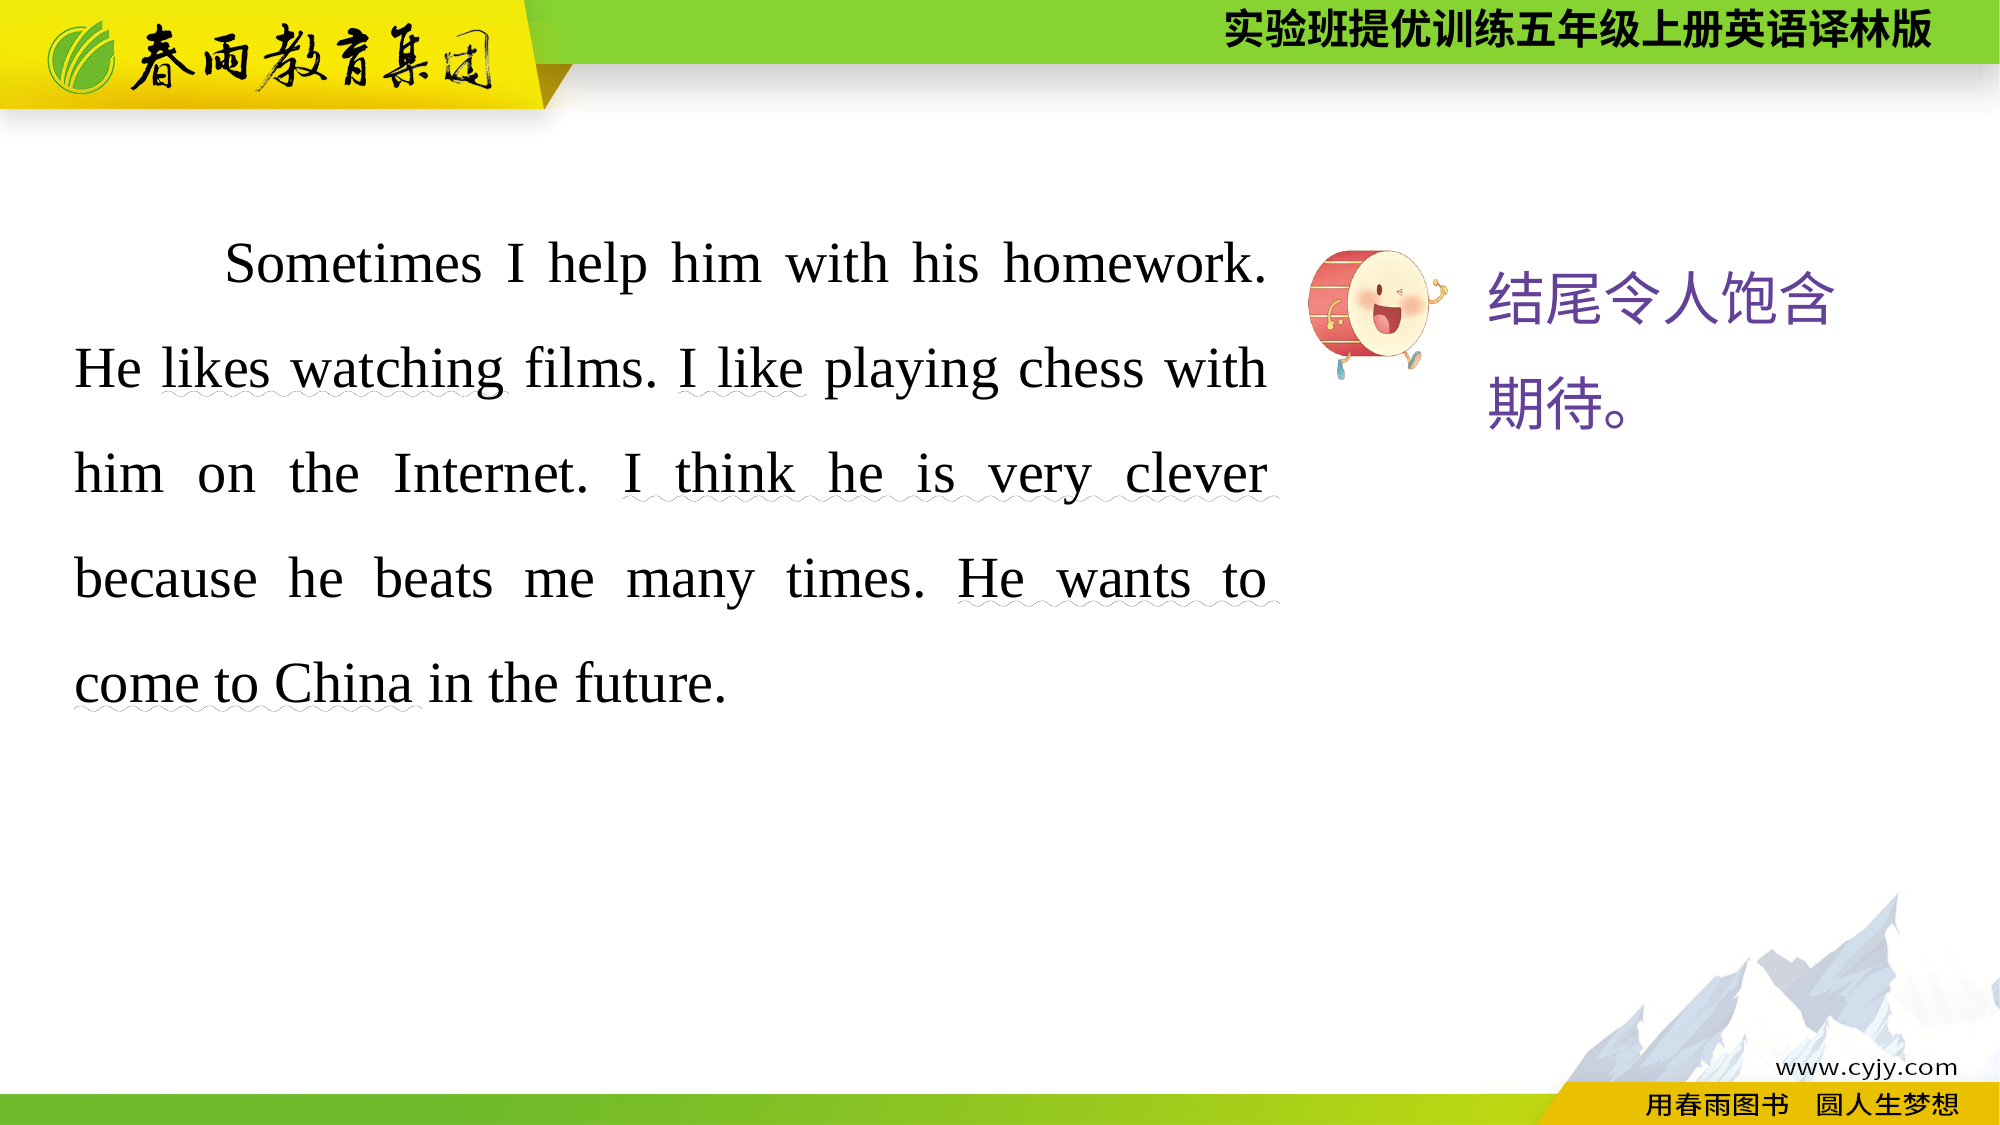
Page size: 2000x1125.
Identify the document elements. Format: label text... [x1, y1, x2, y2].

text_box 结尾令人饱含期待。 [1472, 219, 1906, 445]
list Sometimes I help him with his homework. He likes watching films. I like playing chess with him on the Internet. I think he is very clever because he beats me many times. He wants to come to China in the future. [59, 181, 1284, 717]
picture [0, 0, 2000, 1125]
